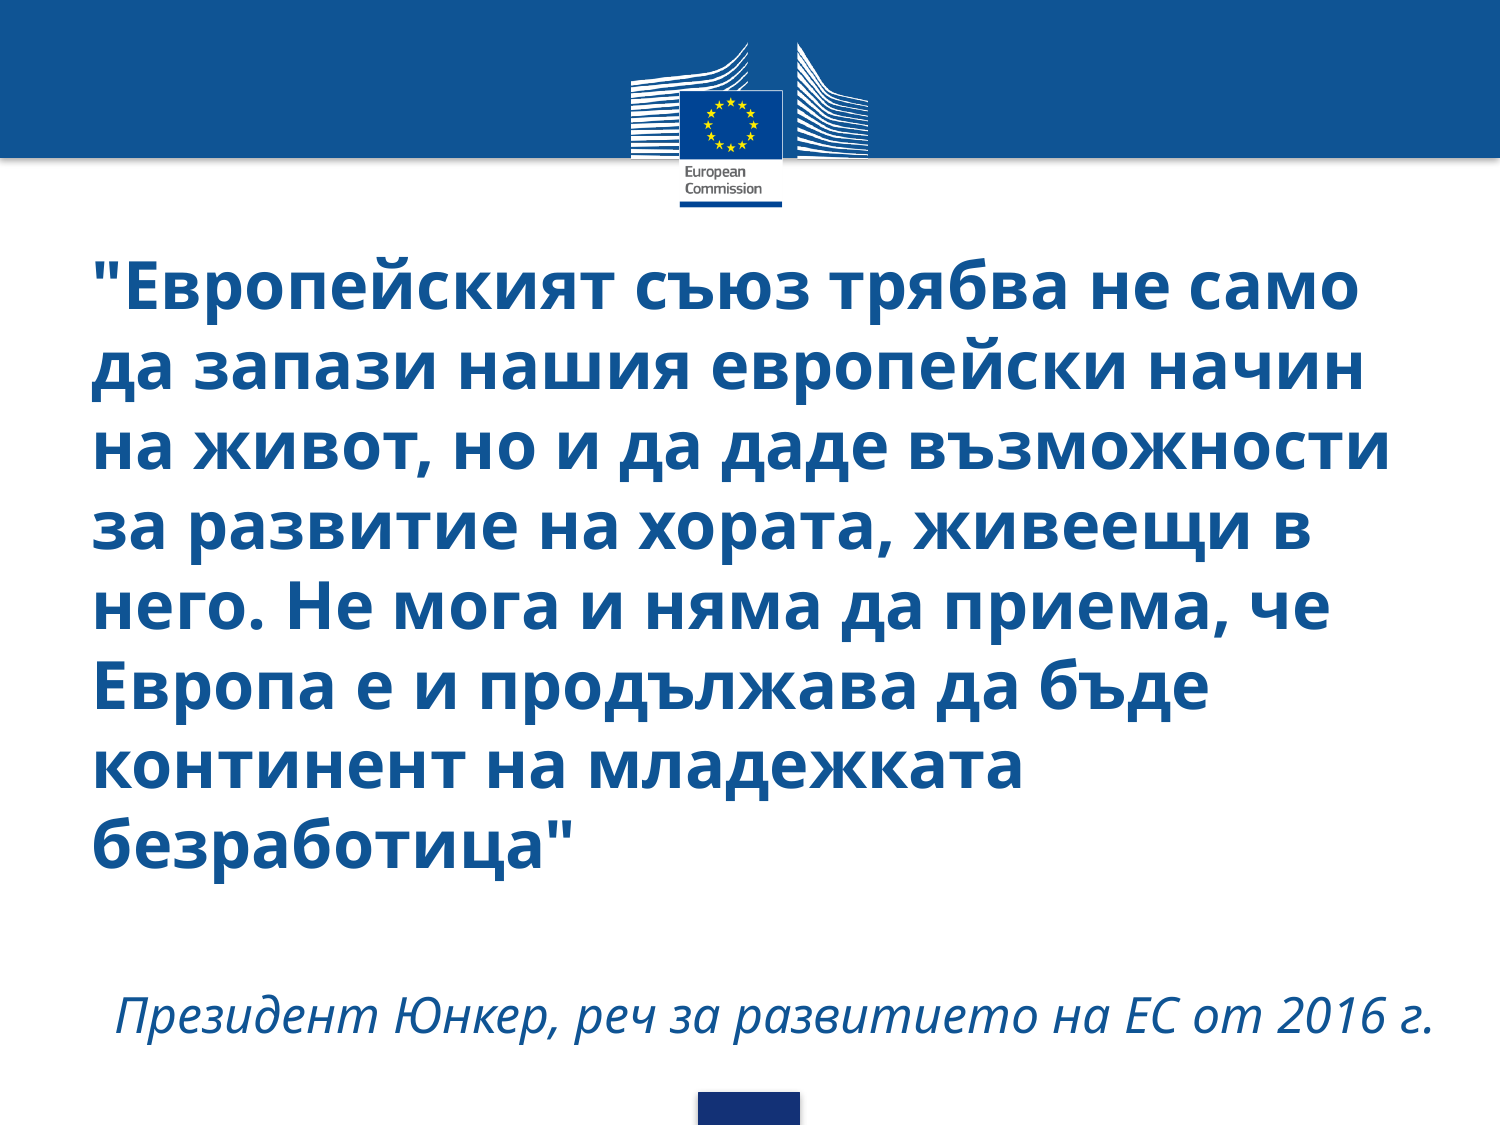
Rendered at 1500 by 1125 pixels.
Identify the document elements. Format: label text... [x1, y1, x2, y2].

list Президент Юнкер, реч за развитието на ЕС от 2016 г. [88, 975, 1460, 1071]
picture [631, 42, 868, 208]
title "Европейският съюз трябва не само да запази нашия европейски начин на живот, но и да даде възможности за развитие на хората, живеещи в него. Не мога и няма да приема, че Европа е и продължава да бъде континент на младежката безработица" [76, 231, 1427, 894]
